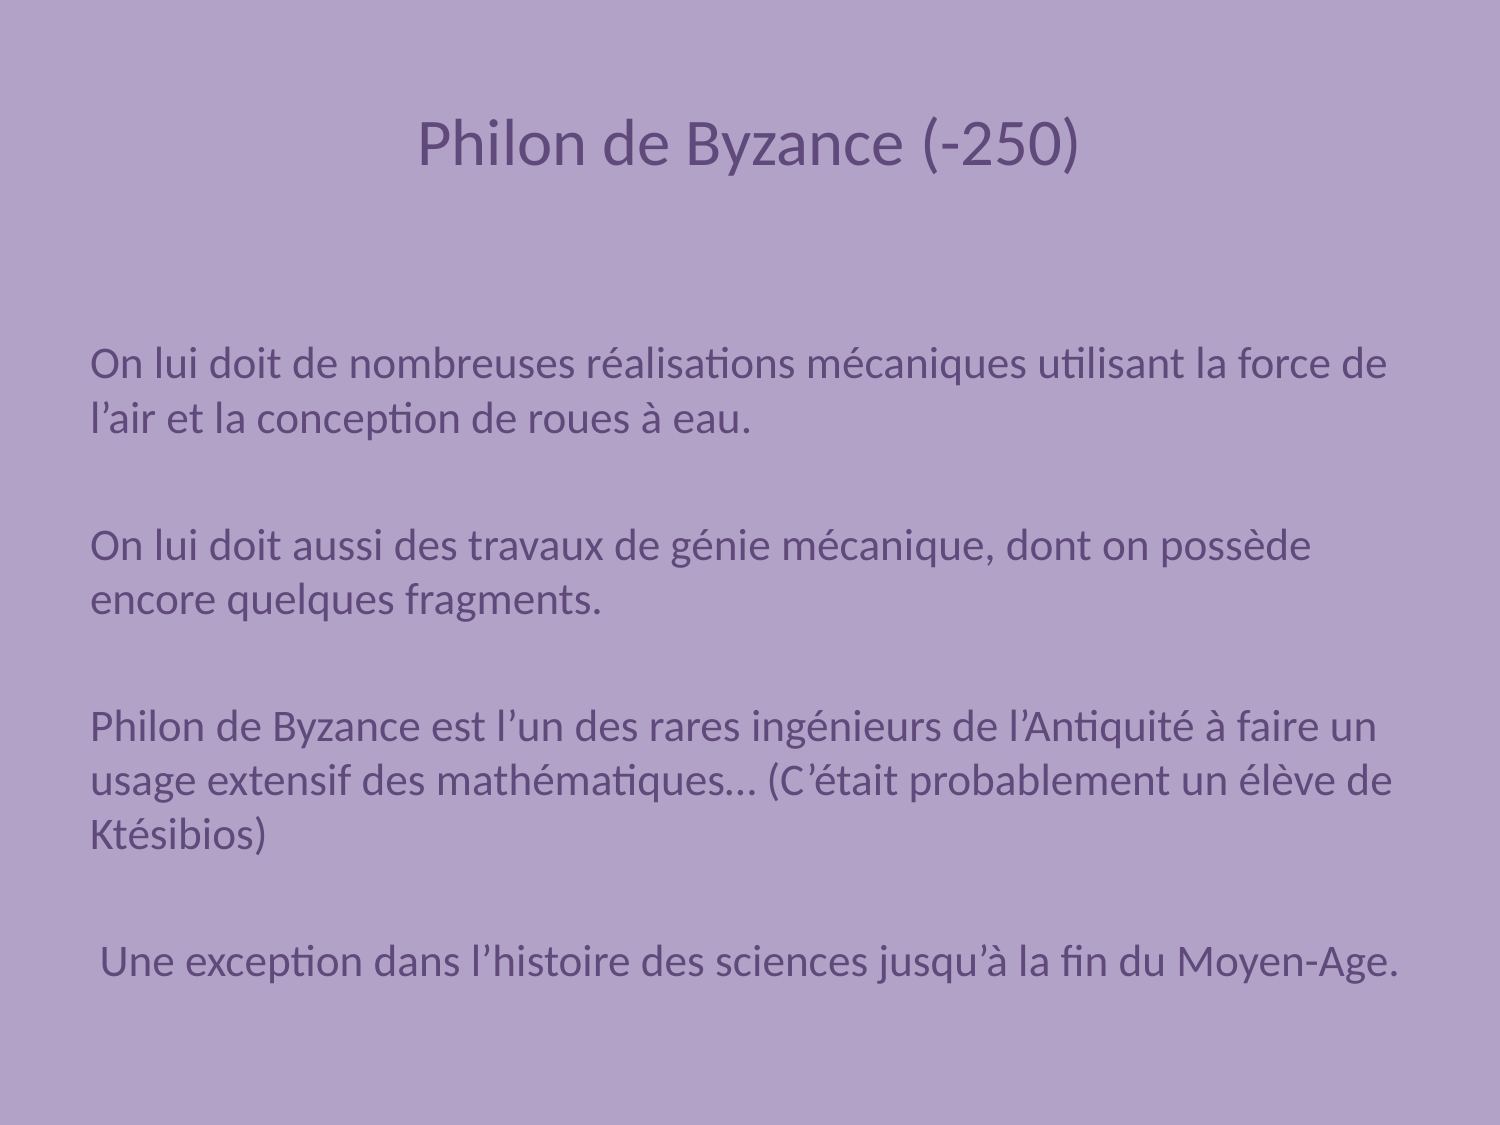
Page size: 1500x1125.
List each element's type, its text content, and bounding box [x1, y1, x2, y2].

title Philon de Byzance (-250) [75, 45, 1425, 233]
list On lui doit de nombreuses réalisations mécaniques utilisant la force de l’air et la conception de roues à eau. On lui doit aussi des travaux de génie mécanique, dont on possède encore quelques fragments. Philon de Byzance est l’un des rares ingénieurs de l’Antiquité à faire un usage extensif des mathématiques… (C’était probablement un élève de Ktésibios) Une exception dans l’histoire des sciences jusqu’à la fin du Moyen-Age. [75, 262, 1425, 1005]
